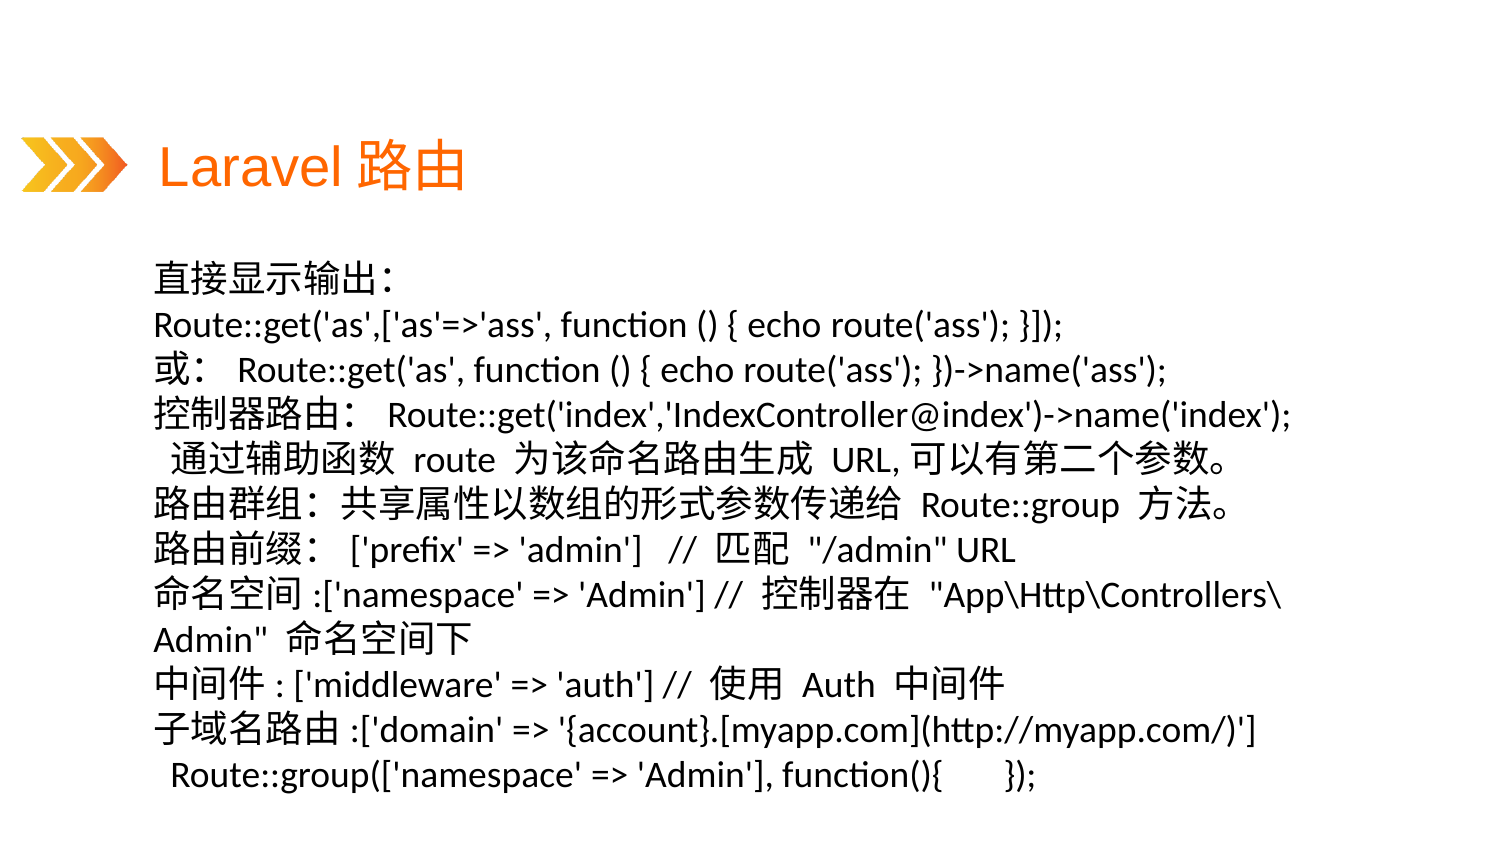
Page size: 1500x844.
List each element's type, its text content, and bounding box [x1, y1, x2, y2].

text_box 直接显示输出： Route::get('as',['as'=>'ass', function () { echo route('ass'); }]); 或：Route::get('as', function () { echo route('ass'); })->name('ass'); 控制器路由：Route::get('index','IndexController@index')->name('index'); 通过辅助函数 route 为该命名路由生成 URL,可以有第二个参数。 路由群组：共享属性以数组的形式参数传递给 Route::group 方法。 路由前缀：['prefix' => 'admin'] // 匹配 "/admin" URL 命名空间:['namespace' => 'Admin'] // 控制器在 "App\Http\Controllers\Admin" 命名空间下 中间件: ['middleware' => 'auth'] // 使用 Auth 中间件 子域名路由:['domain' => '{account}.[myapp.com](http://myapp.com/)'] Route::group(['namespace' => 'Admin'], function(){ }); [138, 247, 1397, 803]
text_box Laravel路由 [71, 106, 557, 223]
picture [0, 131, 140, 198]
